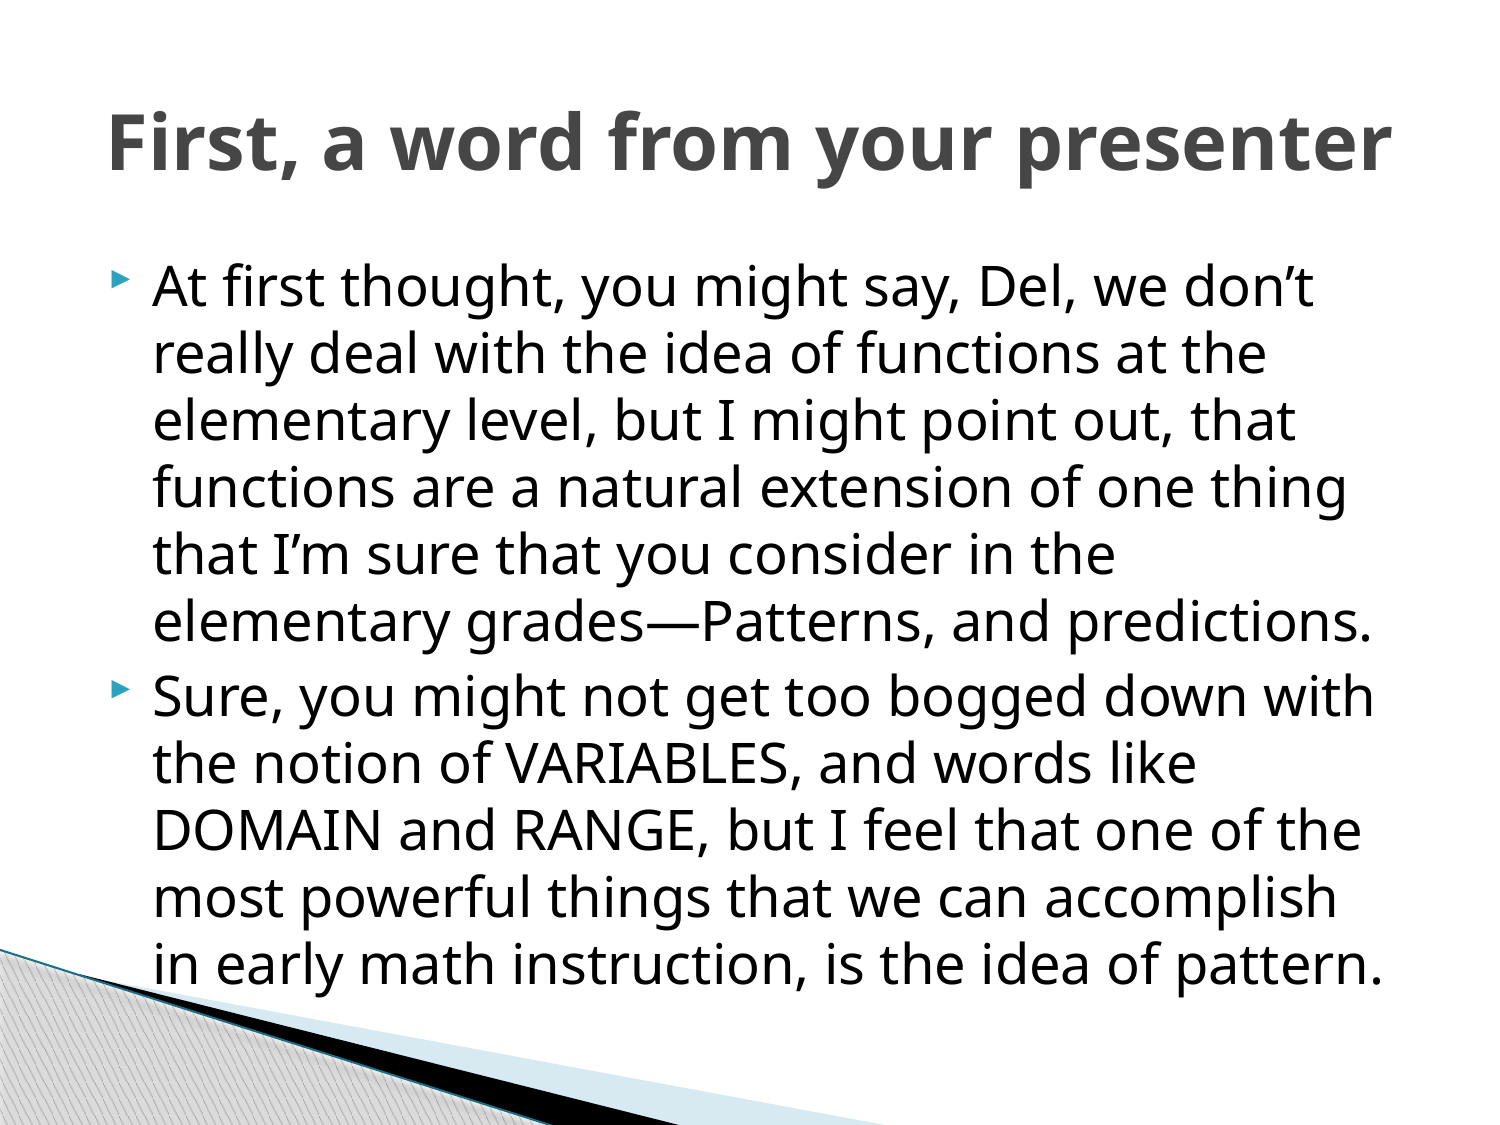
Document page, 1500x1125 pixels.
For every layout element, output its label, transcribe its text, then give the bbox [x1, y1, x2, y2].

list At first thought, you might say, Del, we don’t really deal with the idea of functions at the elementary level, but I might point out, that functions are a natural extension of one thing that I’m sure that you consider in the elementary grades—Patterns, and predictions. Sure, you might not get too bogged down with the notion of VARIABLES, and words like DOMAIN and RANGE, but I feel that one of the most powerful things that we can accomplish in early math instruction, is the idea of pattern. [75, 243, 1413, 1025]
title First, a word from your presenter [75, 45, 1425, 233]
